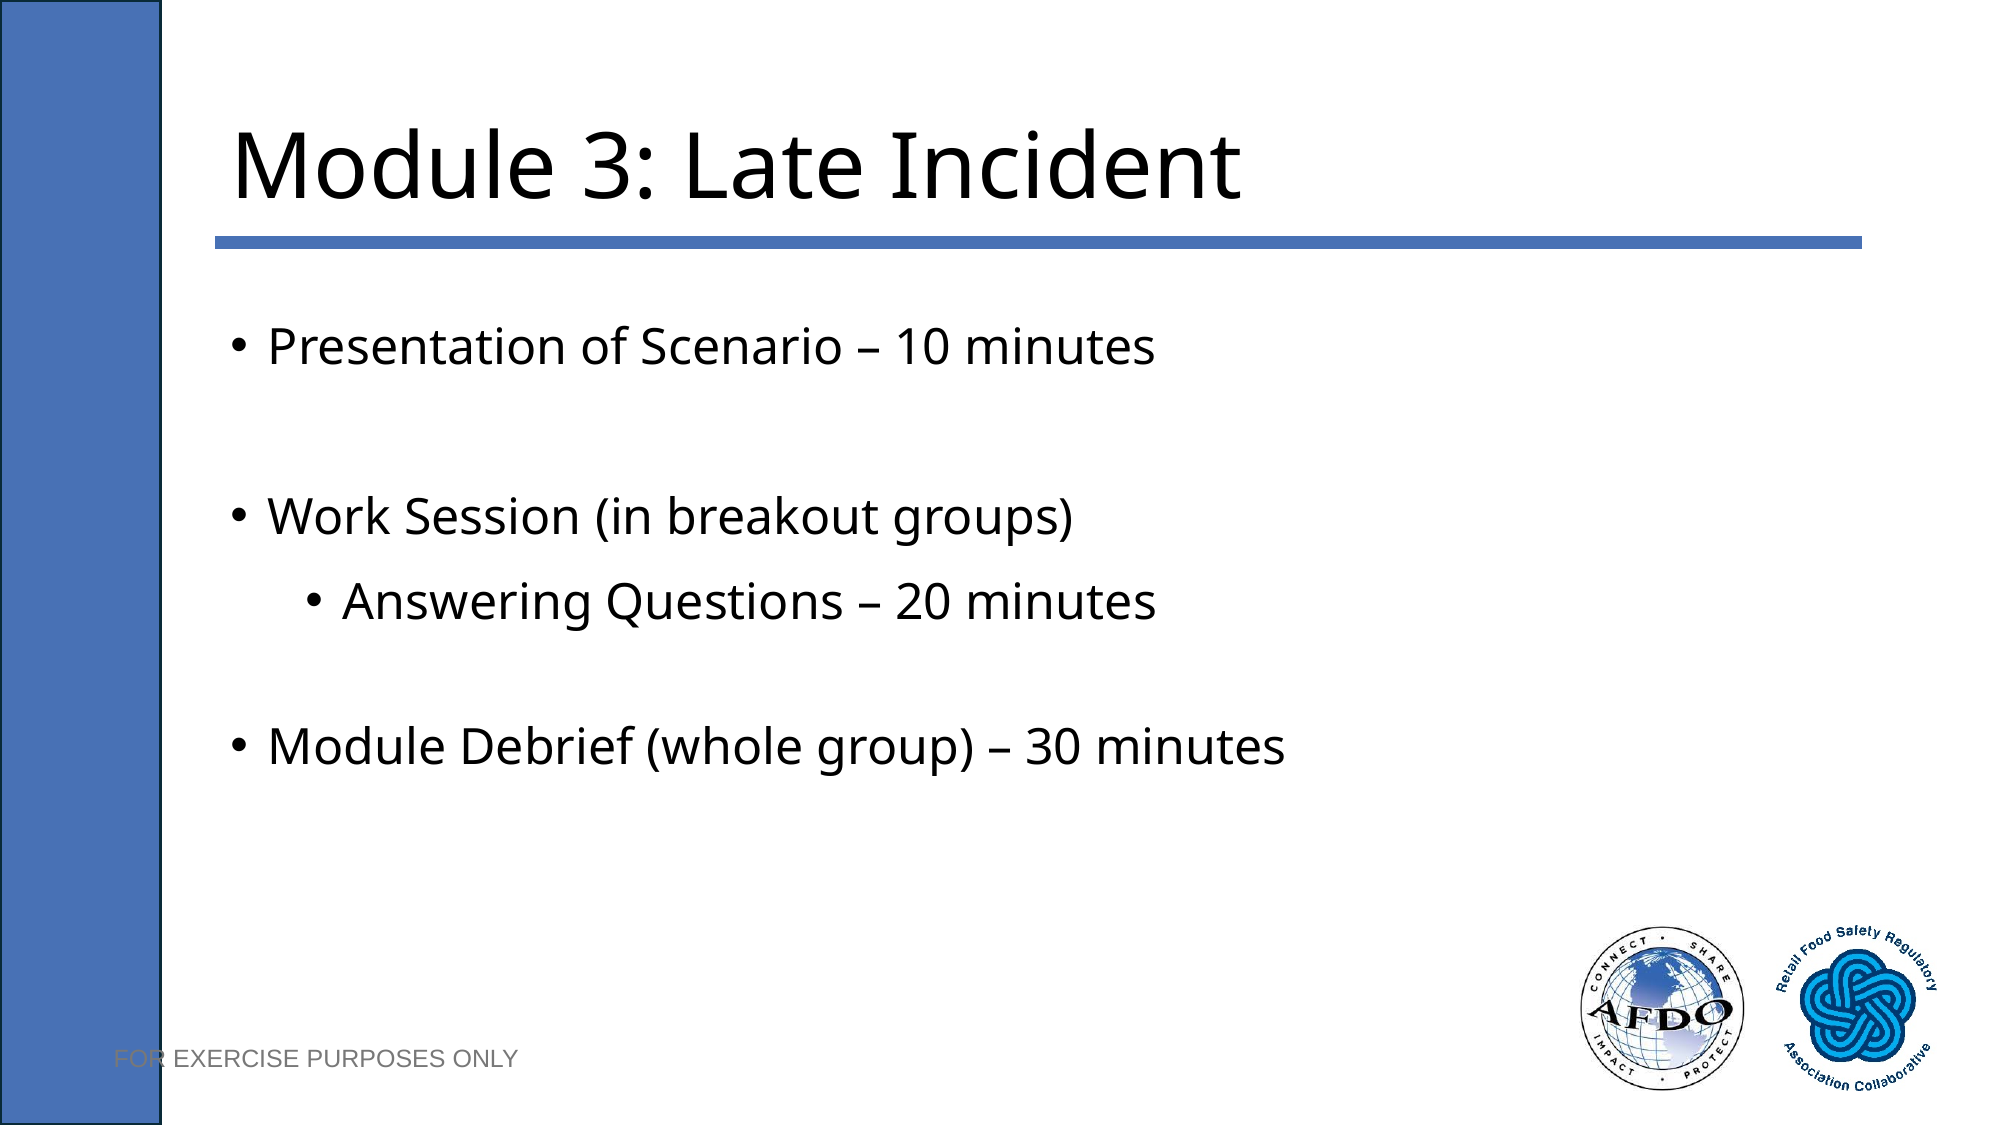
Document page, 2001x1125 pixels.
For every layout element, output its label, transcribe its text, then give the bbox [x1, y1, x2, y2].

picture [1776, 925, 1937, 1091]
title Module 3: Late Incident [215, 110, 1863, 227]
picture [1579, 925, 1745, 1091]
list Presentation of Scenario – 10 minutes Work Session (in breakout groups) Answering Questions – 20 minutes Module Debrief (whole group) – 30 minutes [215, 306, 1863, 787]
footer FOR EXERCISE PURPOSES ONLY [0, 1042, 634, 1103]
